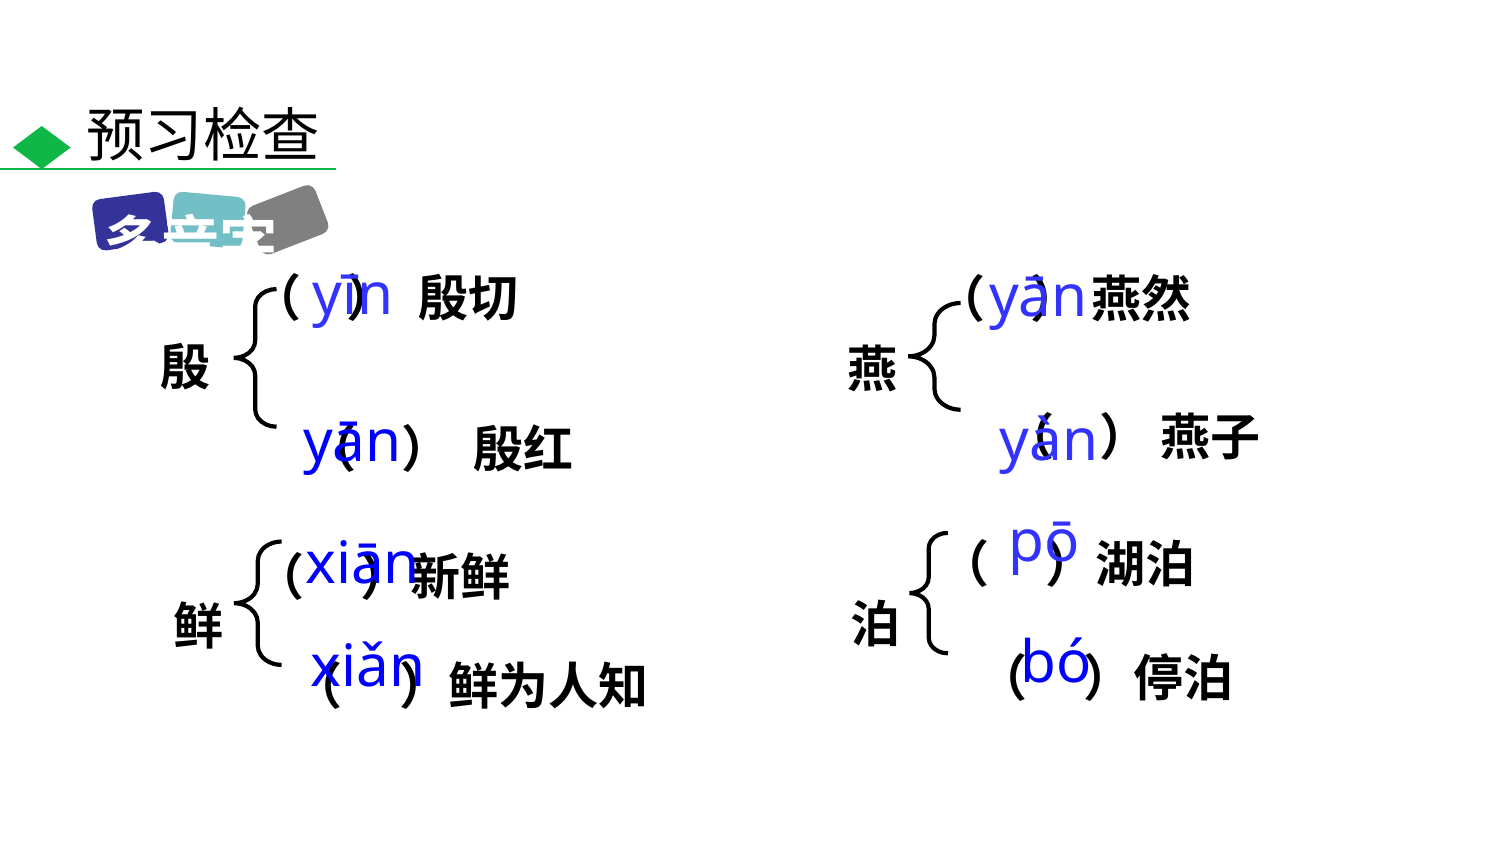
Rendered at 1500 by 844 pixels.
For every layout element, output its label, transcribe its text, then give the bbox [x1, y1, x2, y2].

text_box （ ） 殷红 [291, 409, 600, 485]
text_box （ ） 殷切 [236, 259, 717, 335]
text_box 殷 [146, 328, 240, 403]
text_box xiān [290, 518, 478, 603]
text_box （ ）新鲜 [239, 496, 703, 613]
text_box yàn [984, 394, 1113, 480]
text_box yān [974, 251, 1128, 336]
text_box bó [1005, 616, 1119, 702]
text_box （ ） 燕然 [1128, 260, 1425, 336]
text_box [233, 541, 282, 666]
text_box [233, 288, 277, 428]
text_box 燕 [832, 329, 927, 405]
text_box pō [994, 495, 1095, 581]
text_box [909, 532, 949, 654]
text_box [88, 179, 335, 285]
text_box xiǎn [296, 620, 478, 706]
text_box yān [288, 395, 451, 481]
text_box （ ）湖泊 [924, 483, 1388, 601]
text_box （ ） 燕子 [1113, 398, 1298, 473]
text_box yīn [297, 248, 424, 334]
text_box （ ） 燕然 [920, 260, 974, 336]
text_box 泊 [835, 555, 916, 660]
text_box [908, 302, 961, 411]
text_box （ ）鲜为人知 [277, 613, 664, 722]
text_box 鲜 [158, 556, 239, 662]
text_box （ ）停泊 [962, 596, 1249, 714]
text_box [0, 91, 337, 177]
